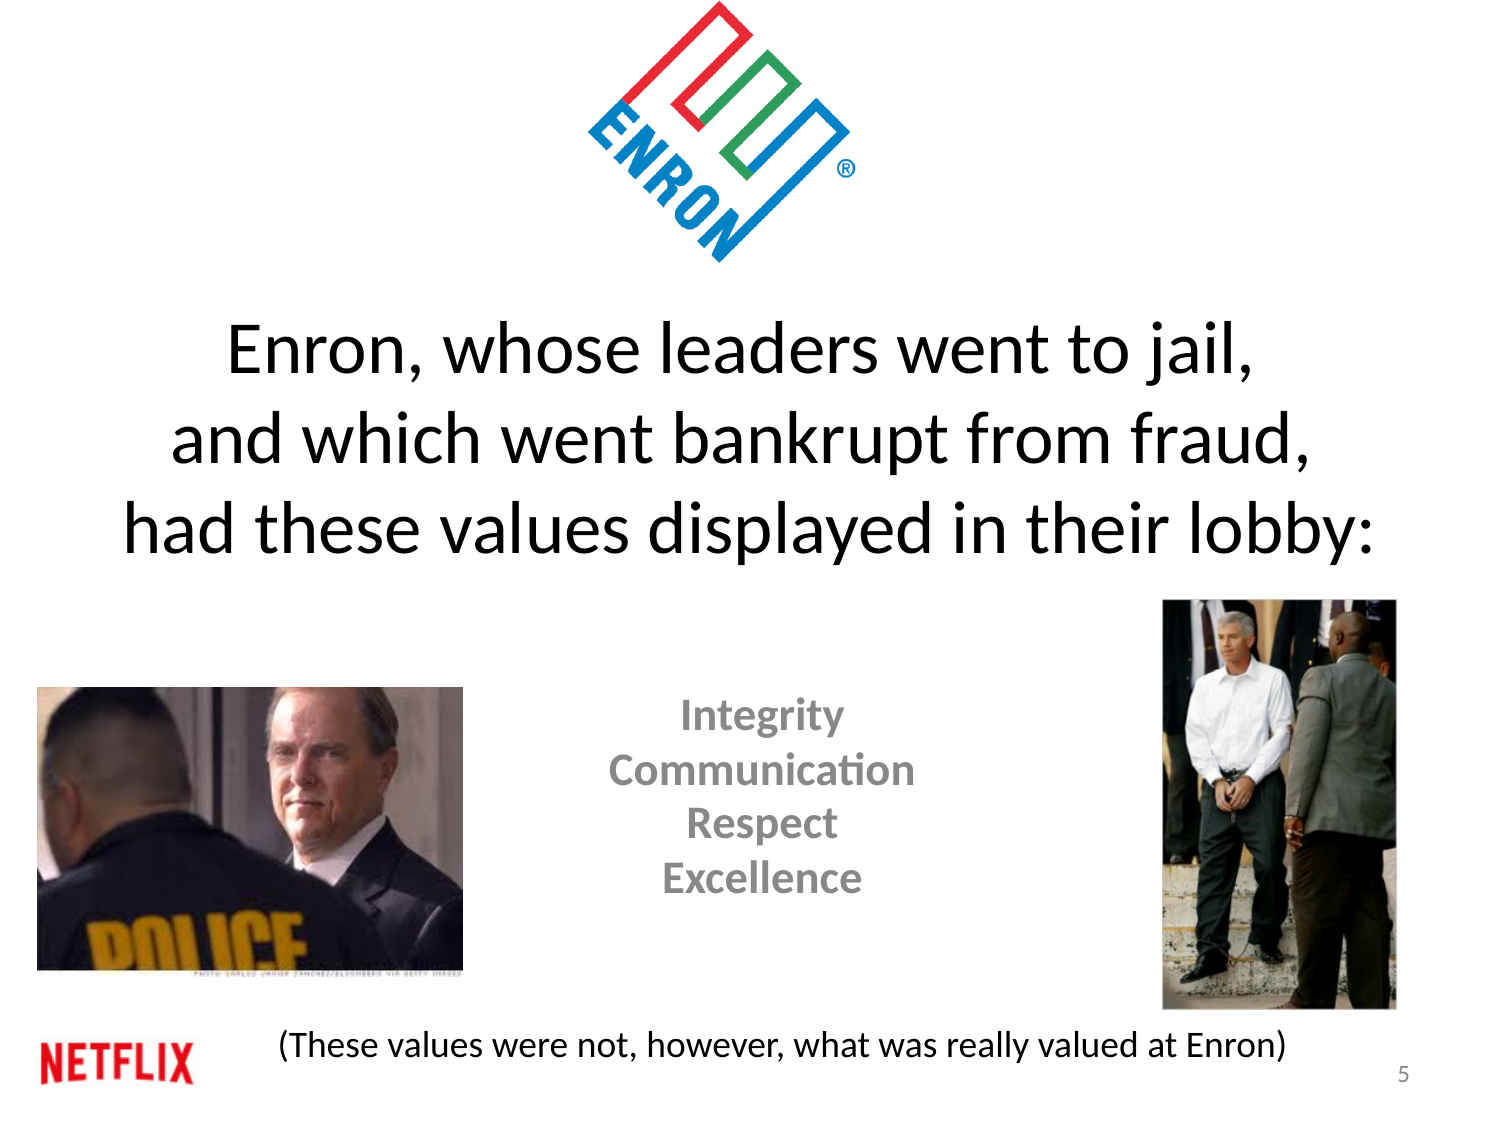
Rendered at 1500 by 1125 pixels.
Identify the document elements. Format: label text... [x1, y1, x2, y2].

picture [24, 1024, 211, 1104]
picture [587, 0, 856, 265]
text_box (These values were not, however, what was really valued at Enron) [262, 1012, 1307, 1074]
picture [37, 687, 463, 977]
slide_number ‹#› [1074, 1042, 1425, 1103]
title Enron, whose leaders went to jail, and which went bankrupt from fraud, had these values displayed in their lobby: [87, 312, 1413, 554]
subtitle Integrity Communication Respect Excellence [463, 687, 1157, 975]
picture [1162, 599, 1397, 1010]
